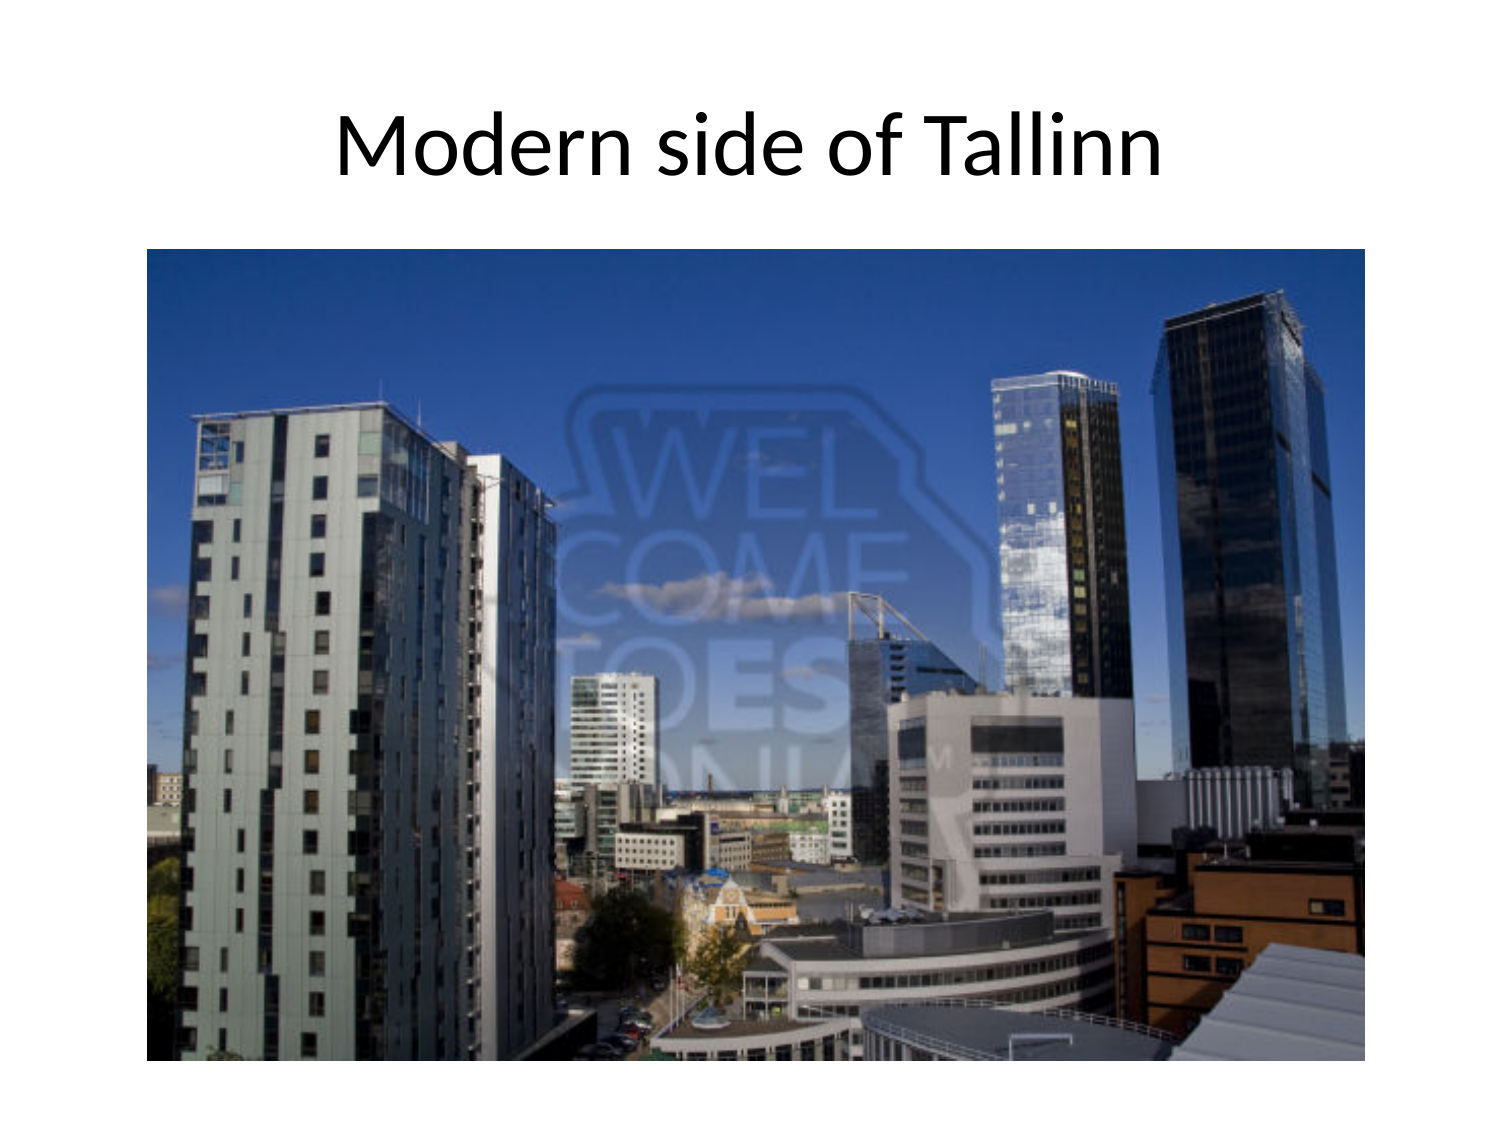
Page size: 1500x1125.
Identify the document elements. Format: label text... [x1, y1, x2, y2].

picture [147, 249, 1365, 1062]
title Modern side of Tallinn [75, 45, 1425, 233]
